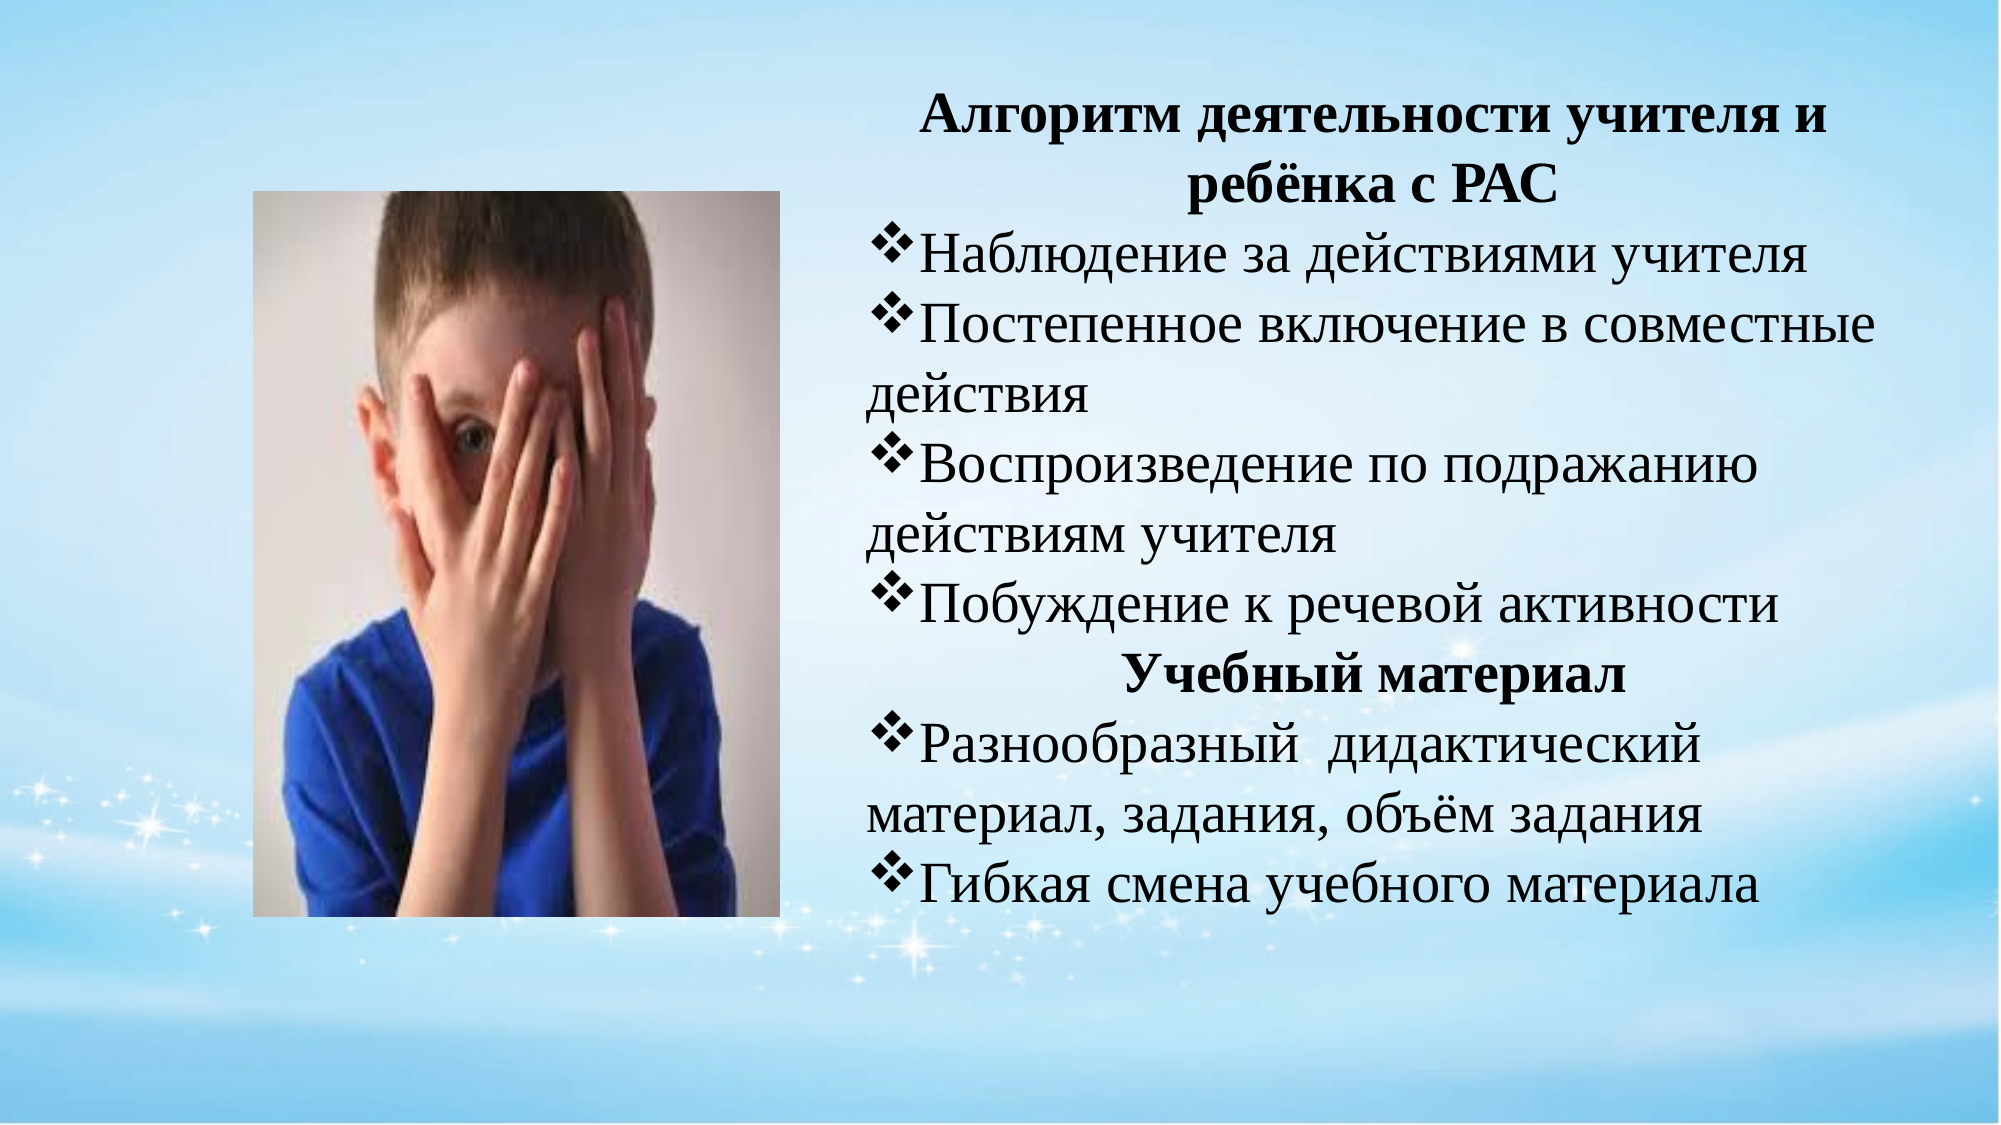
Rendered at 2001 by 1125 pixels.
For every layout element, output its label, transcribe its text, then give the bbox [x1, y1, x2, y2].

text_box Алгоритм деятельности учителя и ребёнка с РАС Наблюдение за действиями учителя Постепенное включение в совместные действия Воспроизведение по подражанию действиям учителя Побуждение к речевой активности Учебный материал Разнообразный дидактический материал, задания, объём задания Гибкая смена учебного материала [851, 66, 1897, 992]
picture [253, 191, 780, 917]
